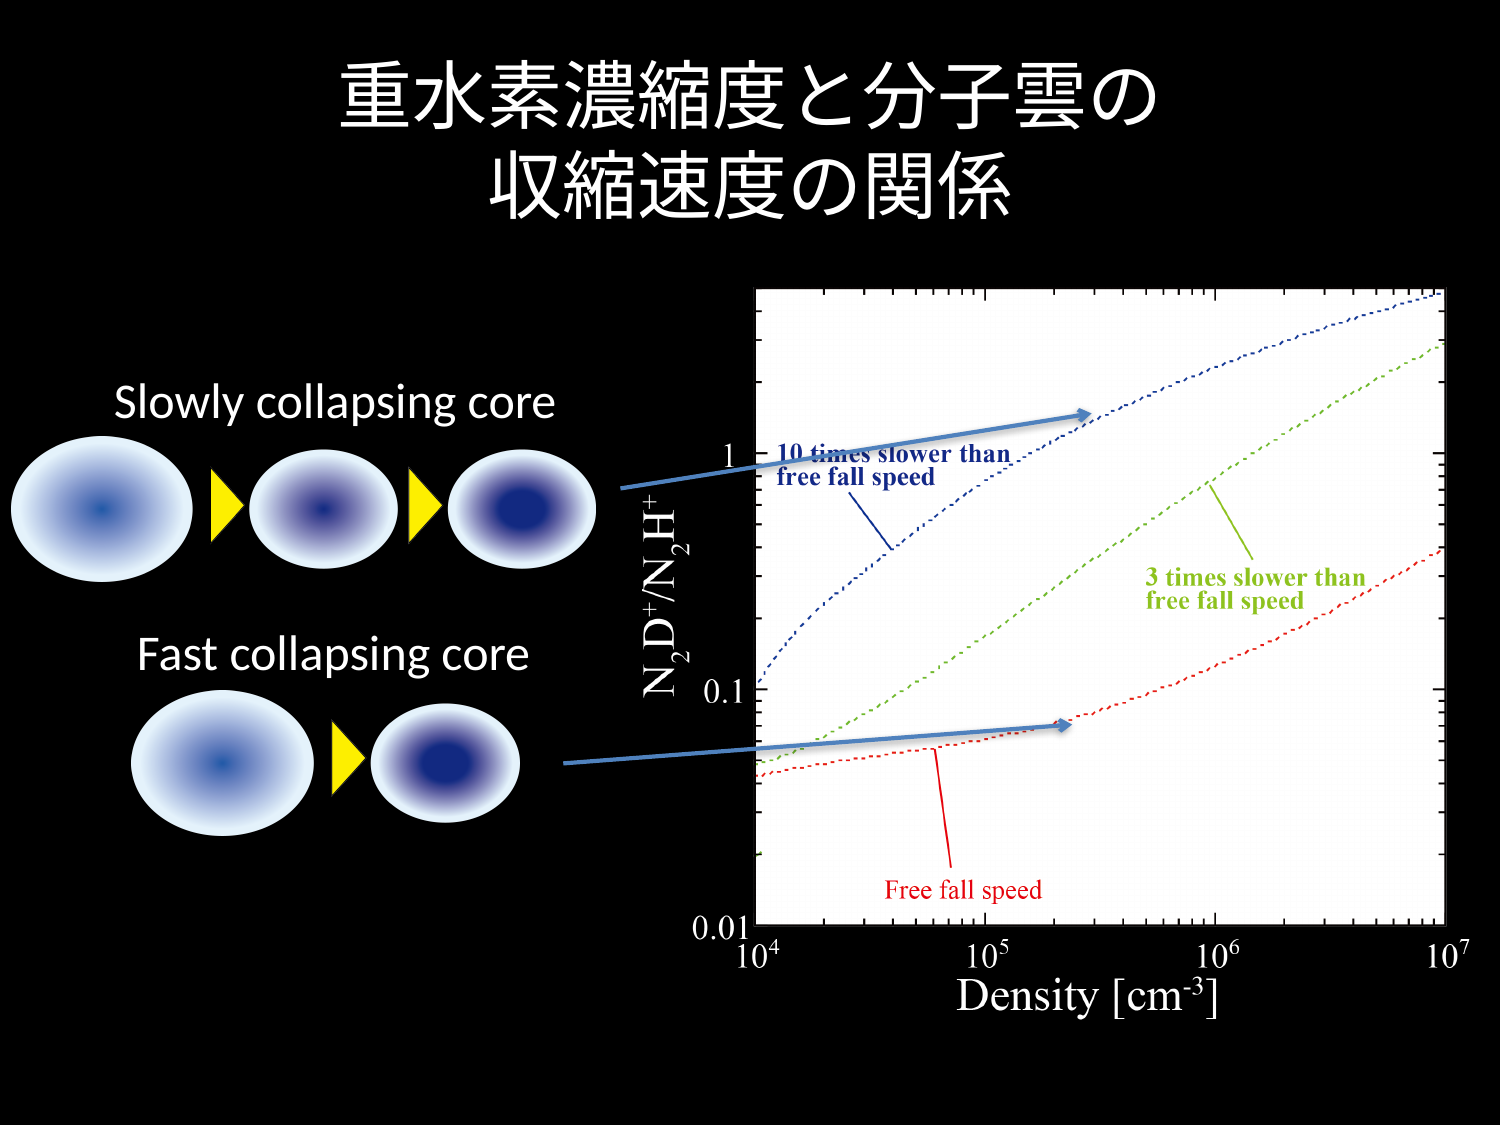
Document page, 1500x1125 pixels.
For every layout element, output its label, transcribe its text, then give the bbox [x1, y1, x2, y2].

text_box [563, 413, 1092, 764]
text_box Slowly collapsing core [99, 361, 572, 435]
picture [620, 287, 1470, 1024]
picture [131, 690, 520, 837]
title 重水素濃縮度と分子雲の 収縮速度の関係 [75, 59, 1425, 218]
picture [11, 436, 563, 582]
text_box Fast collapsing core [122, 612, 546, 688]
